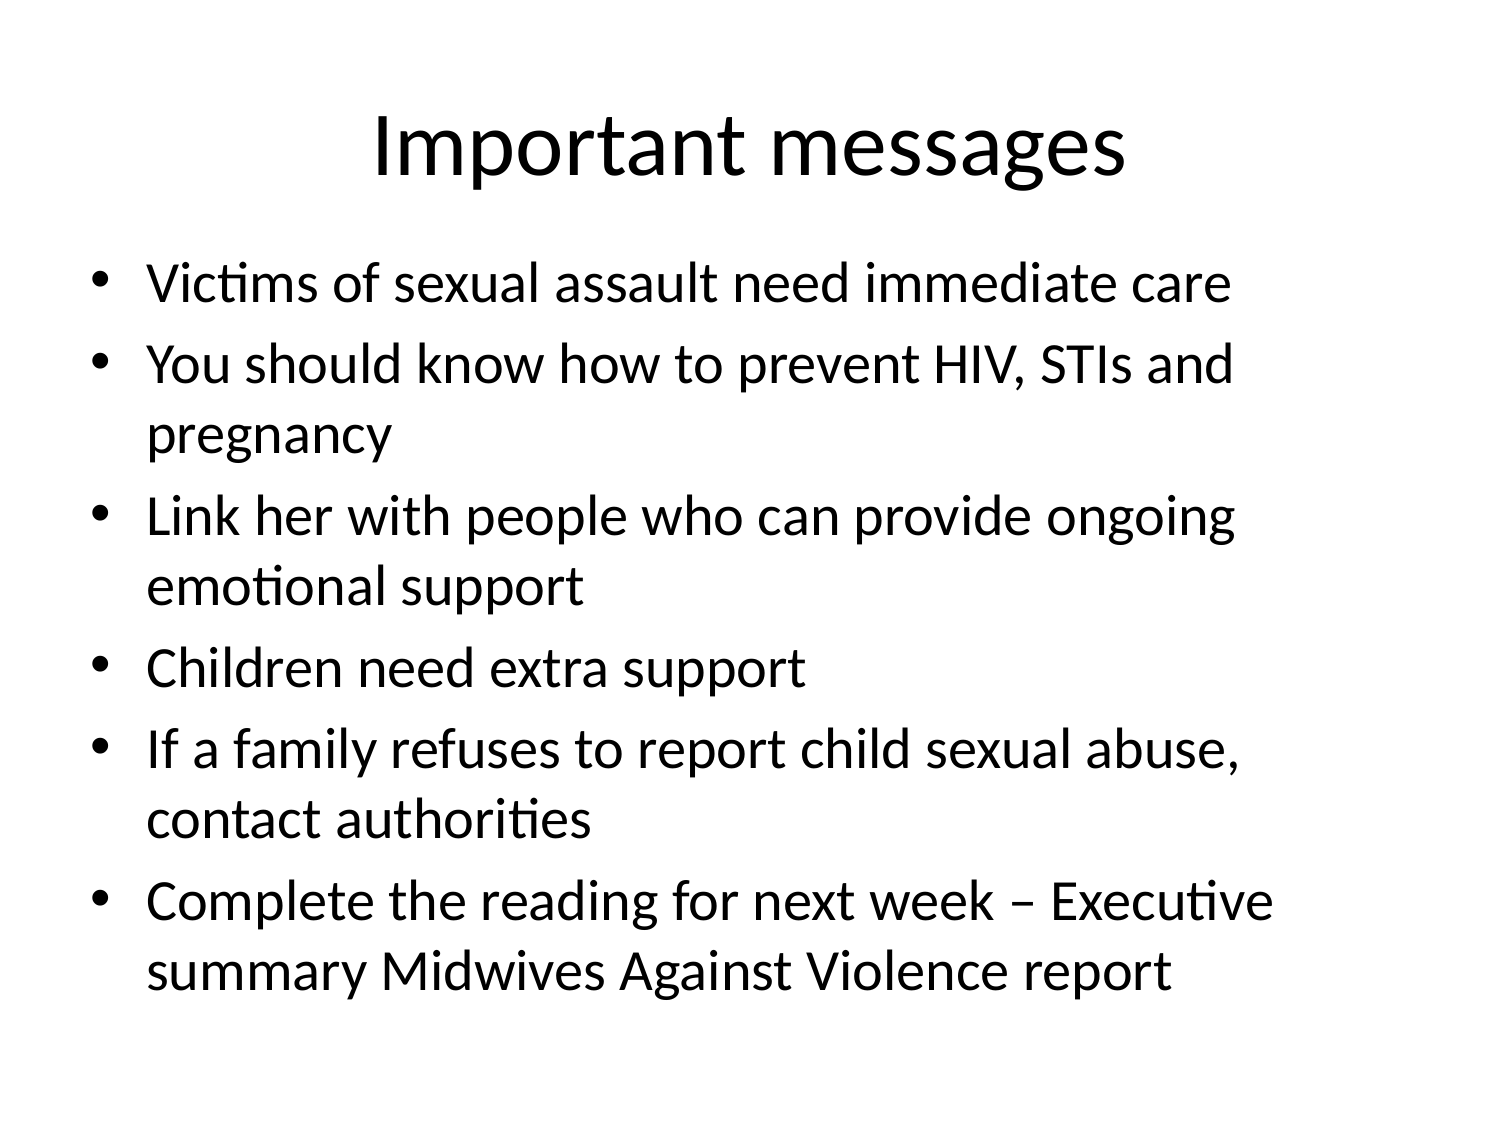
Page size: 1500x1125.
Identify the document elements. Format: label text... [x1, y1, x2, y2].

list Victims of sexual assault need immediate care You should know how to prevent HIV, STIs and pregnancy Link her with people who can provide ongoing emotional support Children need extra support If a family refuses to report child sexual abuse, contact authorities Complete the reading for next week – Executive summary Midwives Against Violence report [75, 236, 1425, 979]
title Important messages [75, 45, 1425, 233]
